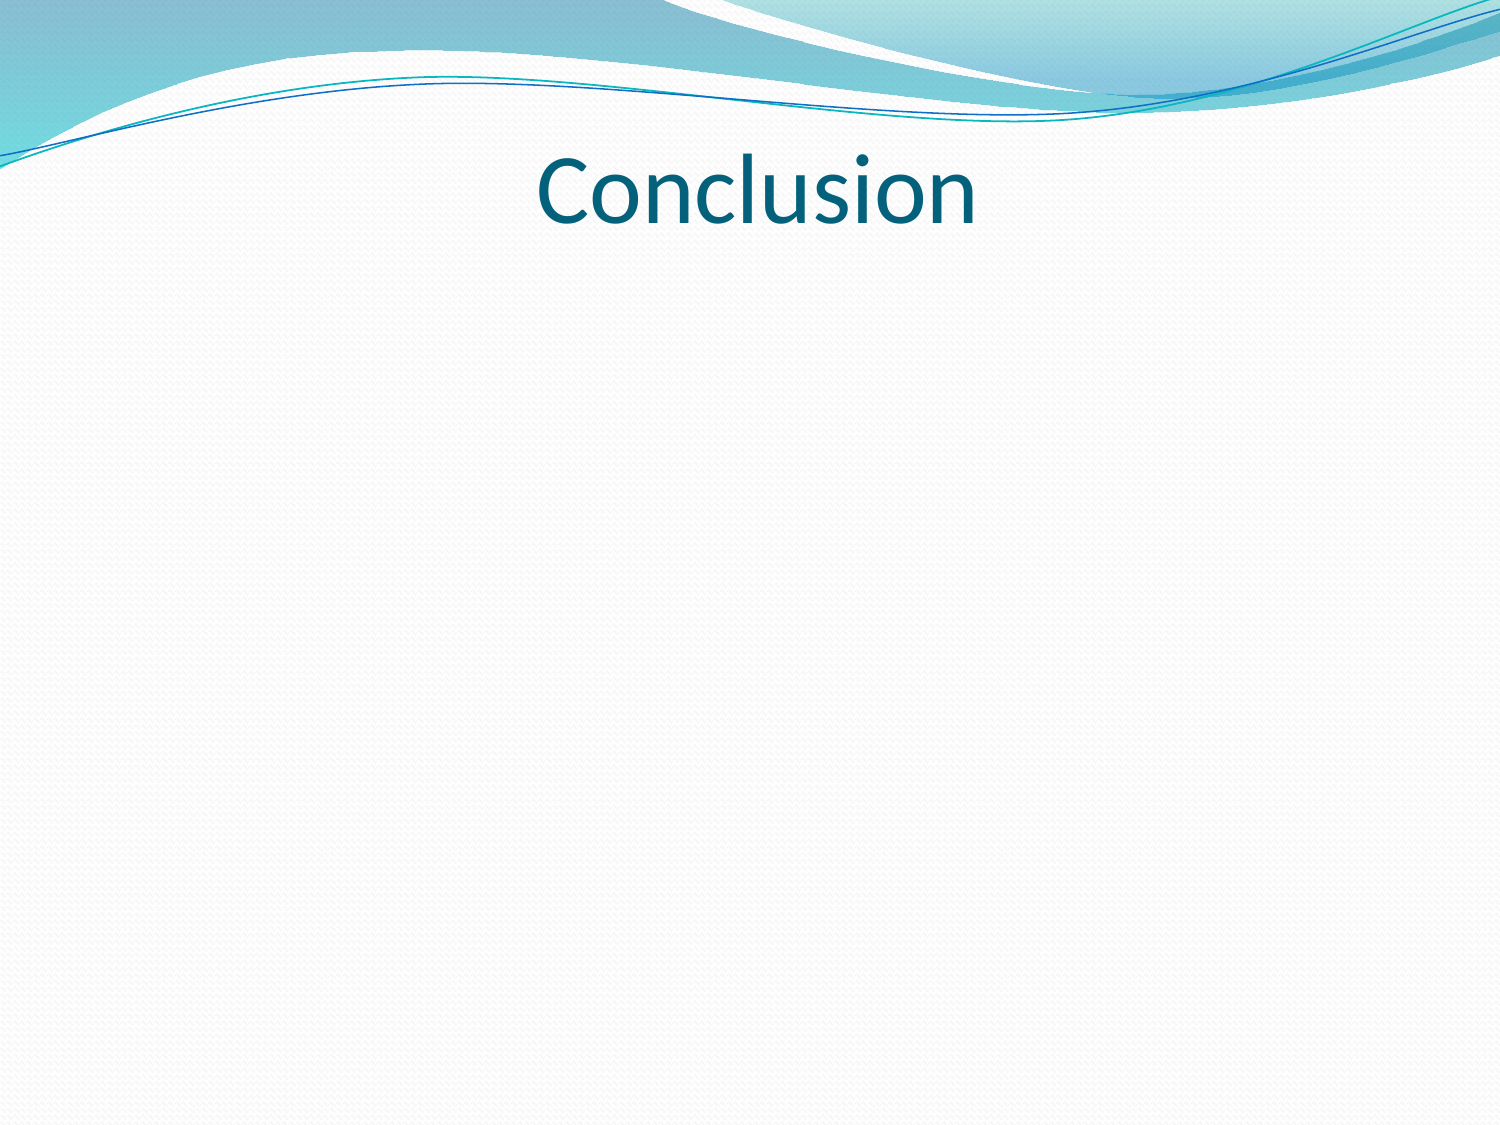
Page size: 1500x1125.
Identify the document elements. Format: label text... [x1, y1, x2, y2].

title Conclusion [76, 78, 1440, 244]
